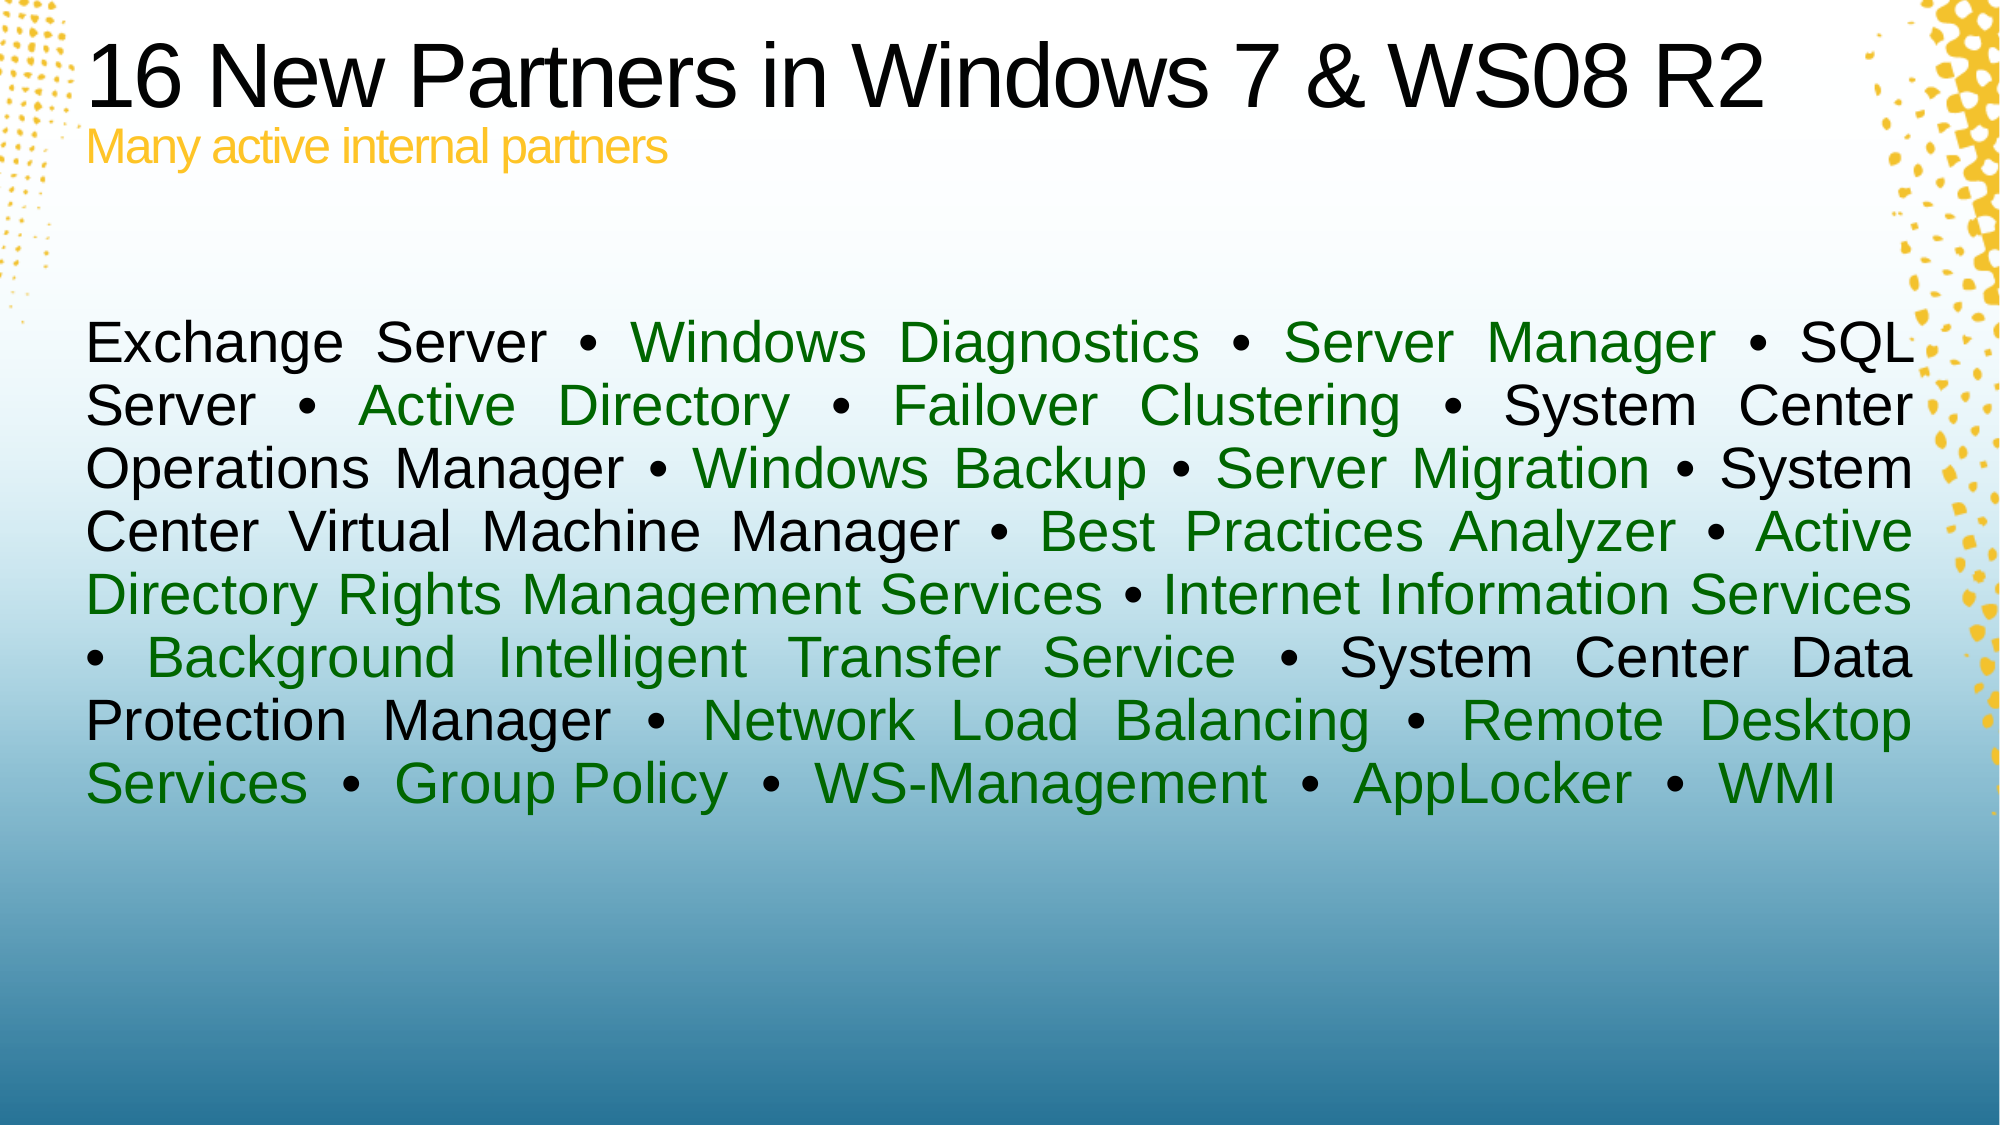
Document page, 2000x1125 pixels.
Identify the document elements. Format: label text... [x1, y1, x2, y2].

list Exchange Server • Windows Diagnostics • Server Manager • SQL Server • Active Directory • Failover Clustering • System Center Operations Manager • Windows Backup • Server Migration • System Center Virtual Machine Manager • Best Practices Analyzer • Active Directory Rights Management Services • Internet Information Services • Background Intelligent Transfer Service • System Center Data Protection Manager • Network Load Balancing • Remote Desktop Services • Group Policy • WS-Management • AppLocker • WMI [85, 312, 1914, 822]
title 16 New Partners in Windows 7 & WS08 R2 Many active internal partners [85, 37, 1914, 175]
picture [0, 0, 2000, 1125]
